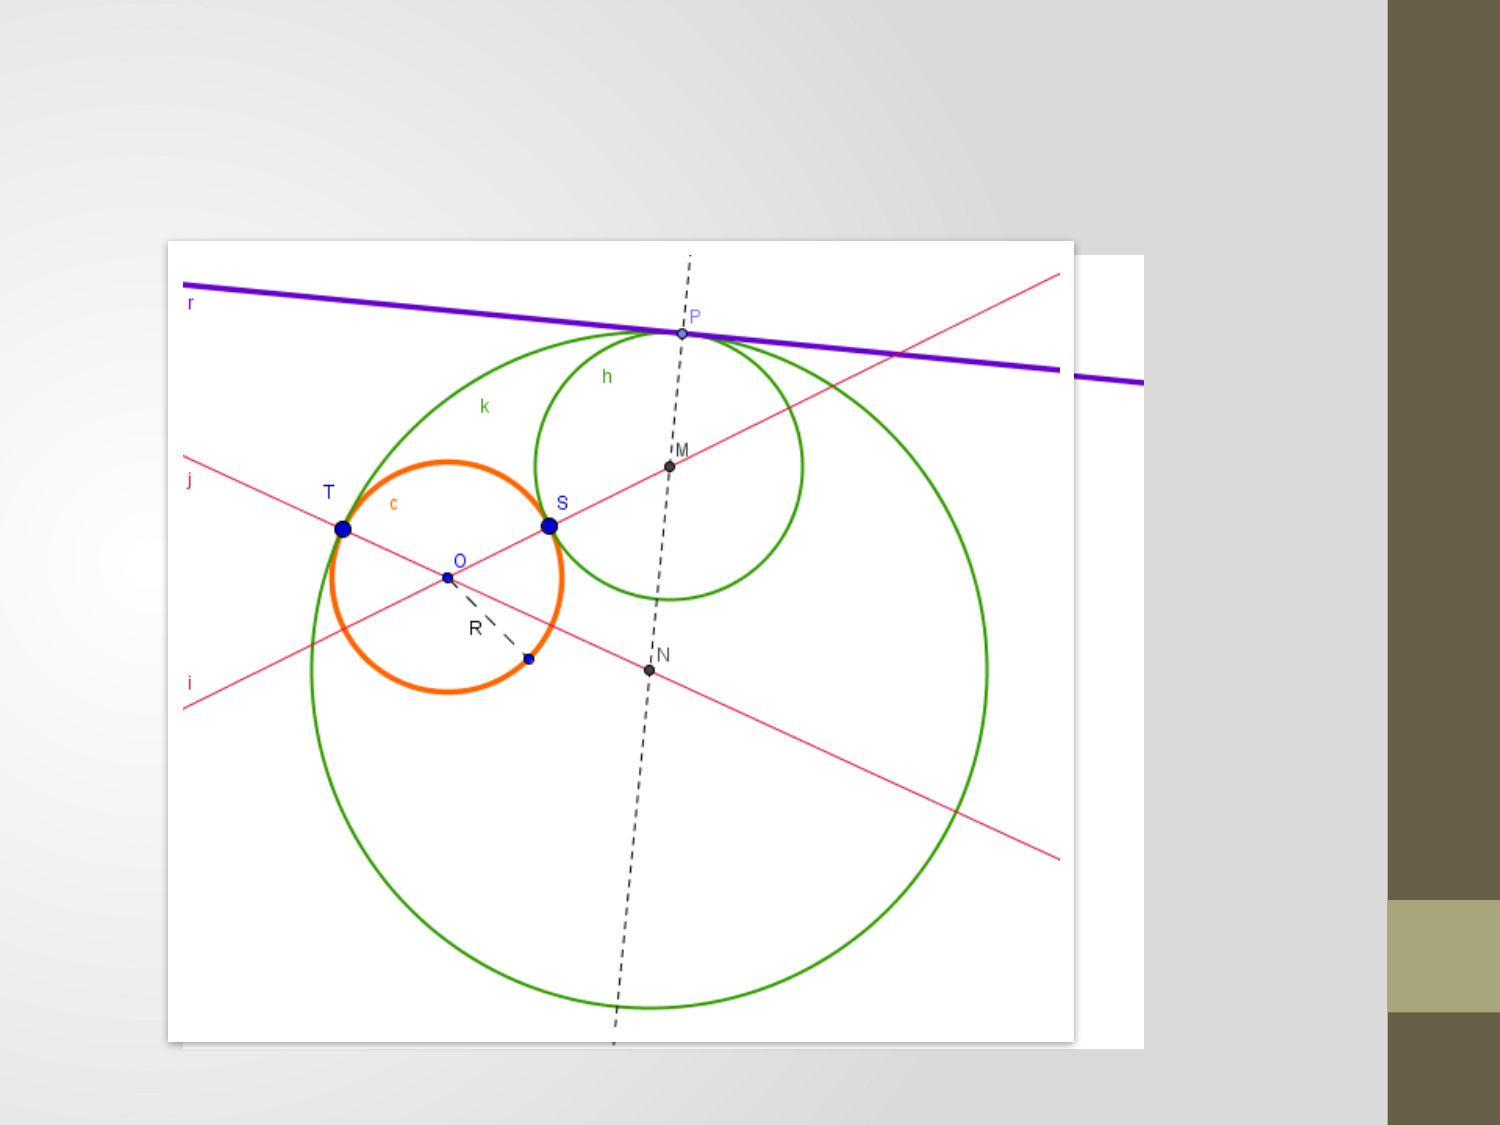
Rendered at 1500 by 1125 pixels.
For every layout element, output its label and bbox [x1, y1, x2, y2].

picture [182, 254, 1145, 1050]
